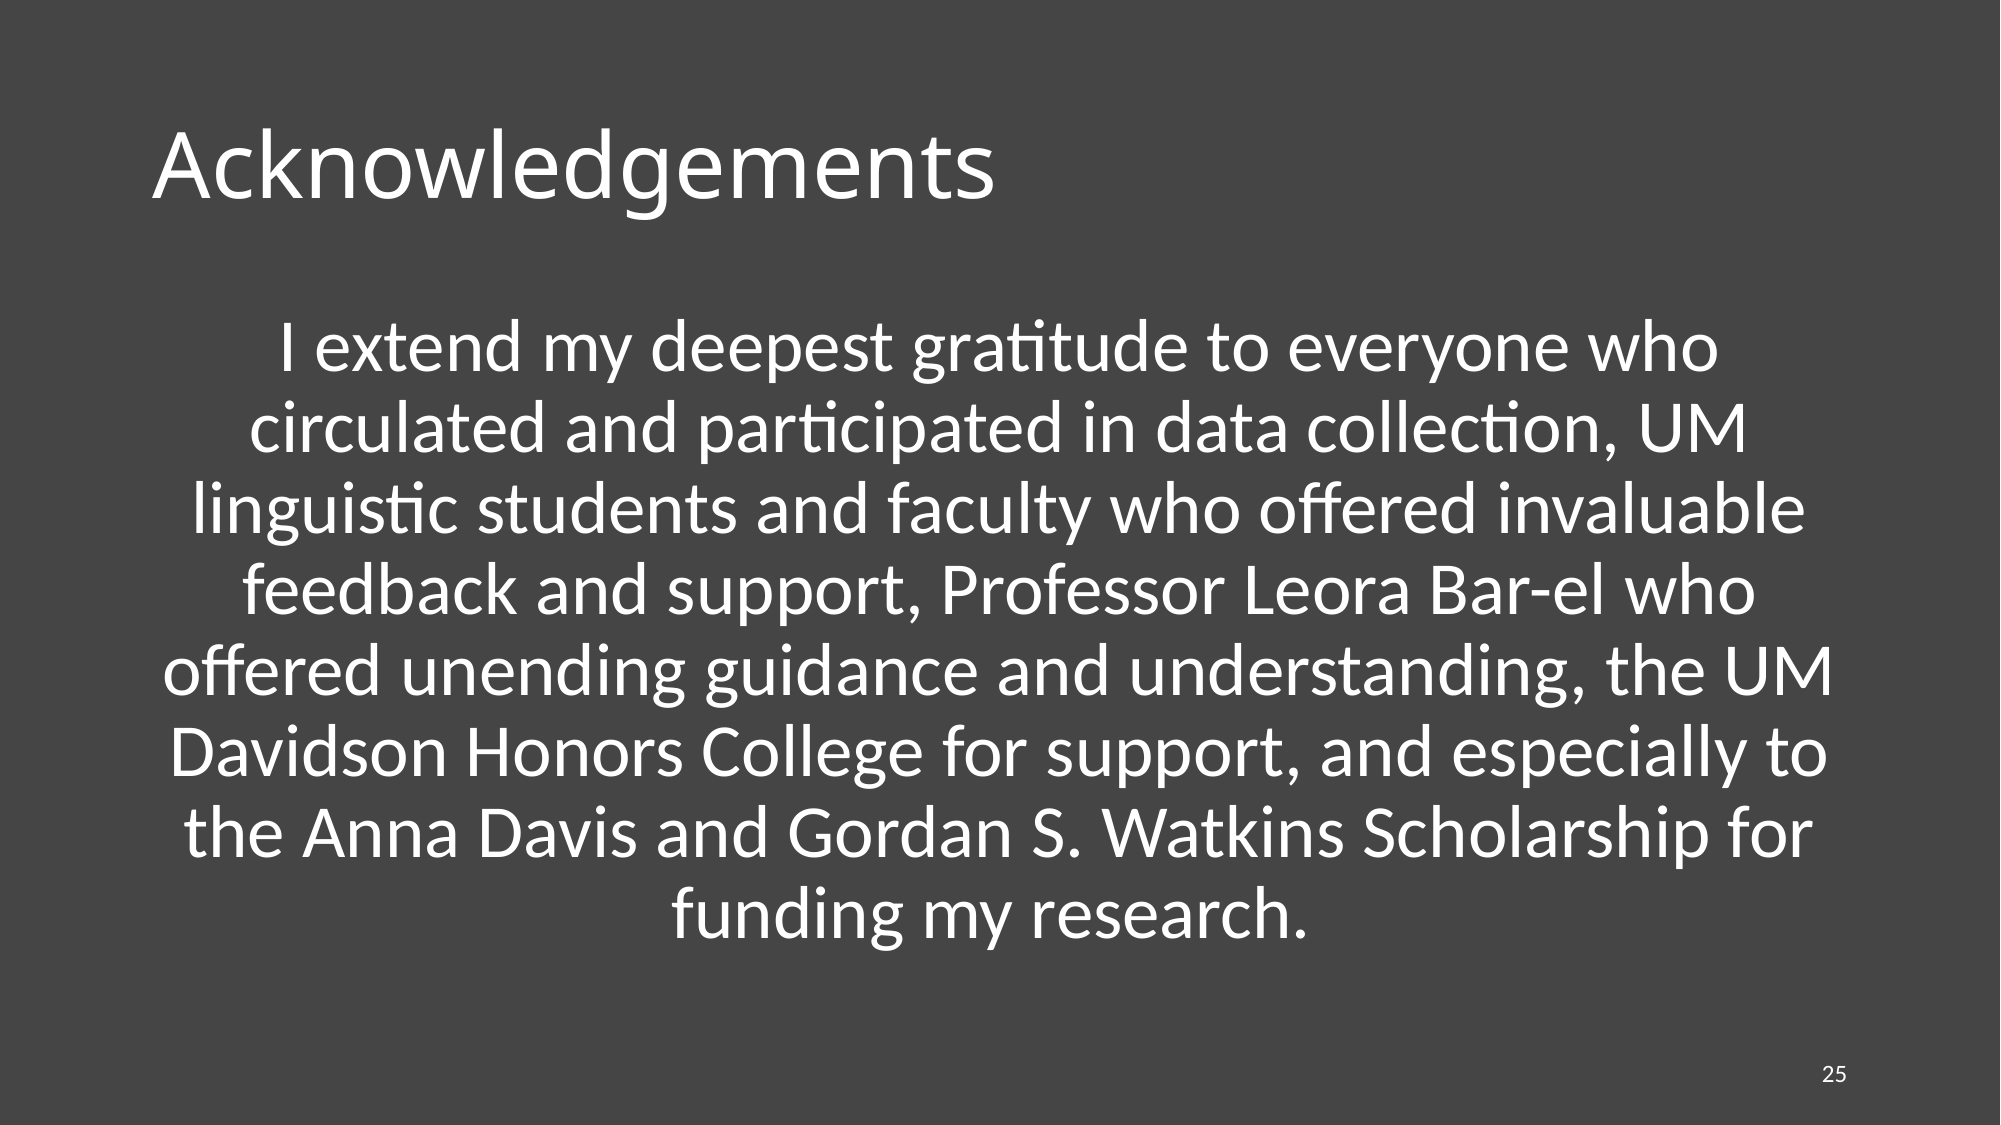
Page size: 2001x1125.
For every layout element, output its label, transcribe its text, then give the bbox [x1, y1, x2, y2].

slide_number 25 [1412, 1042, 1863, 1103]
list I extend my deepest gratitude to everyone who circulated and participated in data collection, UM linguistic students and faculty who offered invaluable feedback and support, Professor Leora Bar-el who offered unending guidance and understanding, the UM Davidson Honors College for support, and especially to the Anna Davis and Gordan S. Watkins Scholarship for funding my research. [137, 299, 1863, 1014]
title Acknowledgements [137, 59, 1863, 278]
